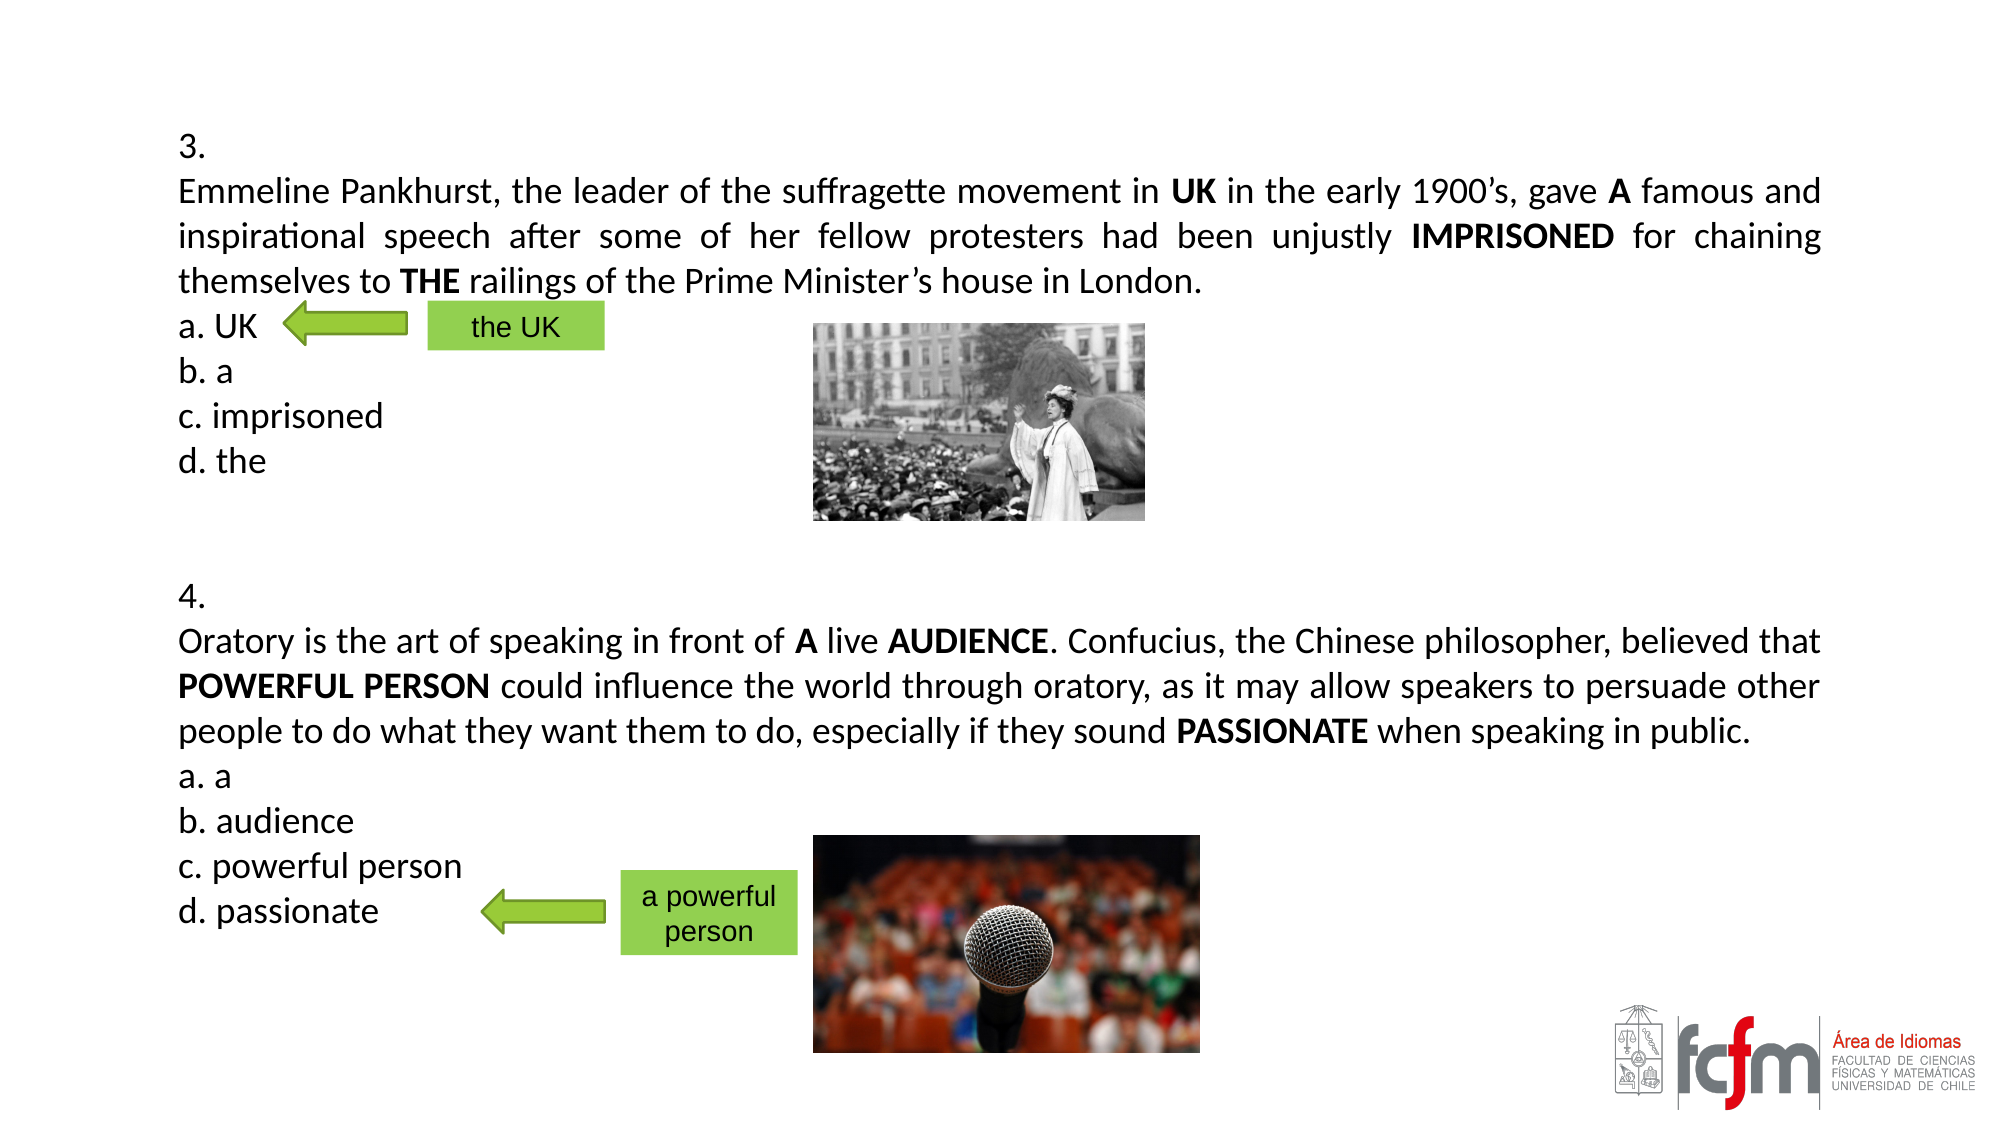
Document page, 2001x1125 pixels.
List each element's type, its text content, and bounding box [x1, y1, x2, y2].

picture [813, 322, 1145, 521]
text_box a powerful person [620, 870, 798, 956]
picture [813, 835, 1200, 1053]
text_box 3. Emmeline Pankhurst, the leader of the suffragette movement in UK in the early 1900’s, gave A famous and inspirational speech after some of her fellow protesters had been unjustly IMPRISONED for chaining themselves to THE railings of the Prime Minister’s house in London. a. UK b. a c. imprisoned d. the 4. Oratory is the art of speaking in front of A live AUDIENCE. Confucius, the Chinese philosopher, believed that POWERFUL PERSON could influence the world through oratory, as it may allow speakers to persuade other people to do what they want them to do, especially if they sound PASSIONATE when speaking in public. a. a b. audience c. powerful person d. passionate [163, 113, 1837, 939]
text_box [283, 301, 407, 345]
text_box the UK [427, 300, 605, 351]
picture [1600, 1005, 1988, 1112]
text_box [481, 889, 605, 934]
